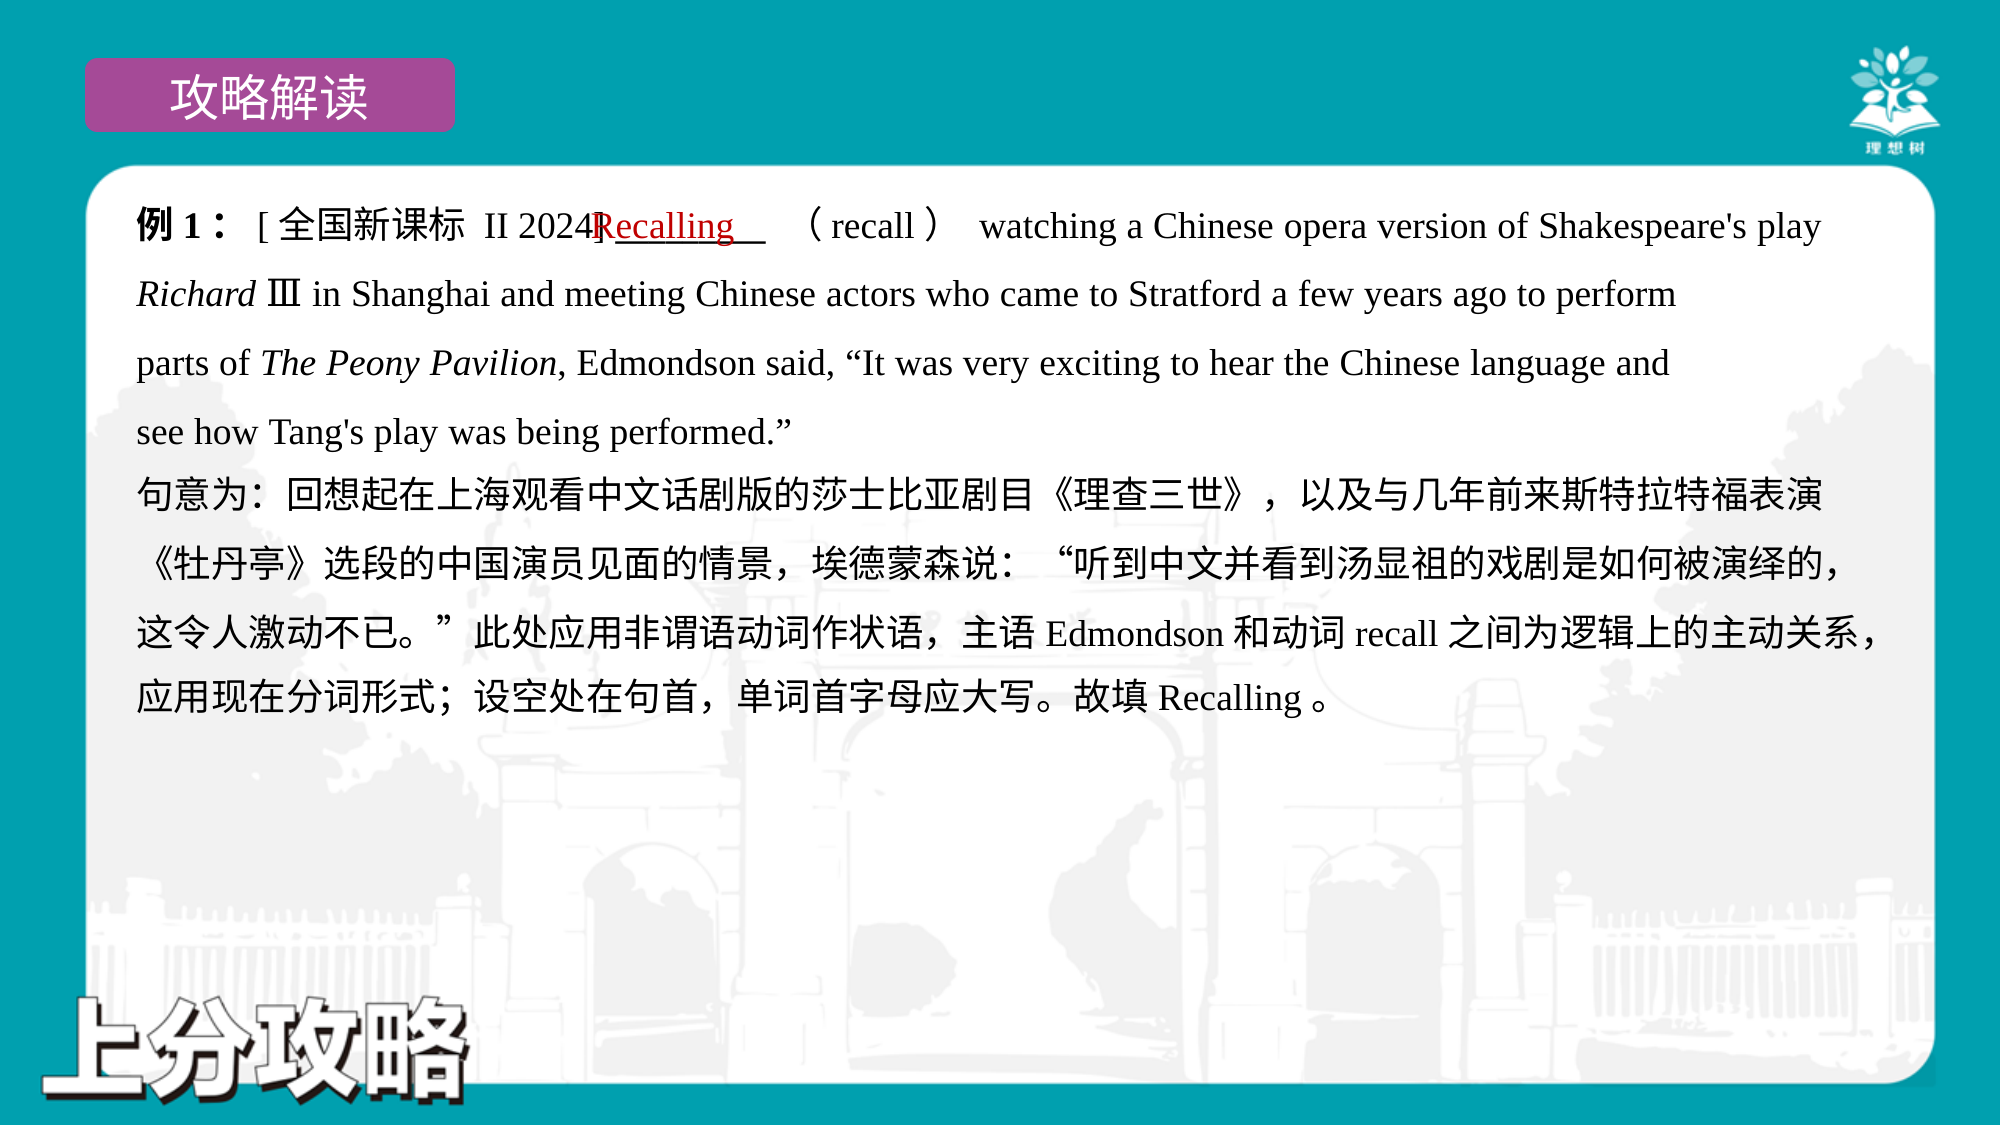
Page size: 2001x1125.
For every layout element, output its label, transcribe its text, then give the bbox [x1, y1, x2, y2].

text_box Recalling [577, 176, 749, 239]
picture [0, 0, 2000, 1125]
text_box 例1：[全国新课标 II 2024] _________ （recall） watching a Chinese opera version of Shakespeare's play Richard Ⅲ in Shanghai and meeting Chinese actors who came to Stratford a few years ago to perform parts of The Peony Pavilion, Edmondson said, “It was very exciting to hear the Chinese language and see how Tang's play was being performed.” [136, 176, 1865, 441]
text_box 句意为：回想起在上海观看中文话剧版的莎士比亚剧目《理查三世》，以及与几年前来斯特拉特福表演 《牡丹亭》选段的中国演员见面的情景，埃德蒙森说：“听到中文并看到汤显祖的戏剧是如何被演绎的， 这令人激动不已。”此处应用非谓语动词作状语，主语Edmondson和动词recall之间为逻辑上的主动关系， 应用现在分词形式；设空处在句首，单词首字母应大写。故填Recalling。 [136, 447, 1865, 712]
